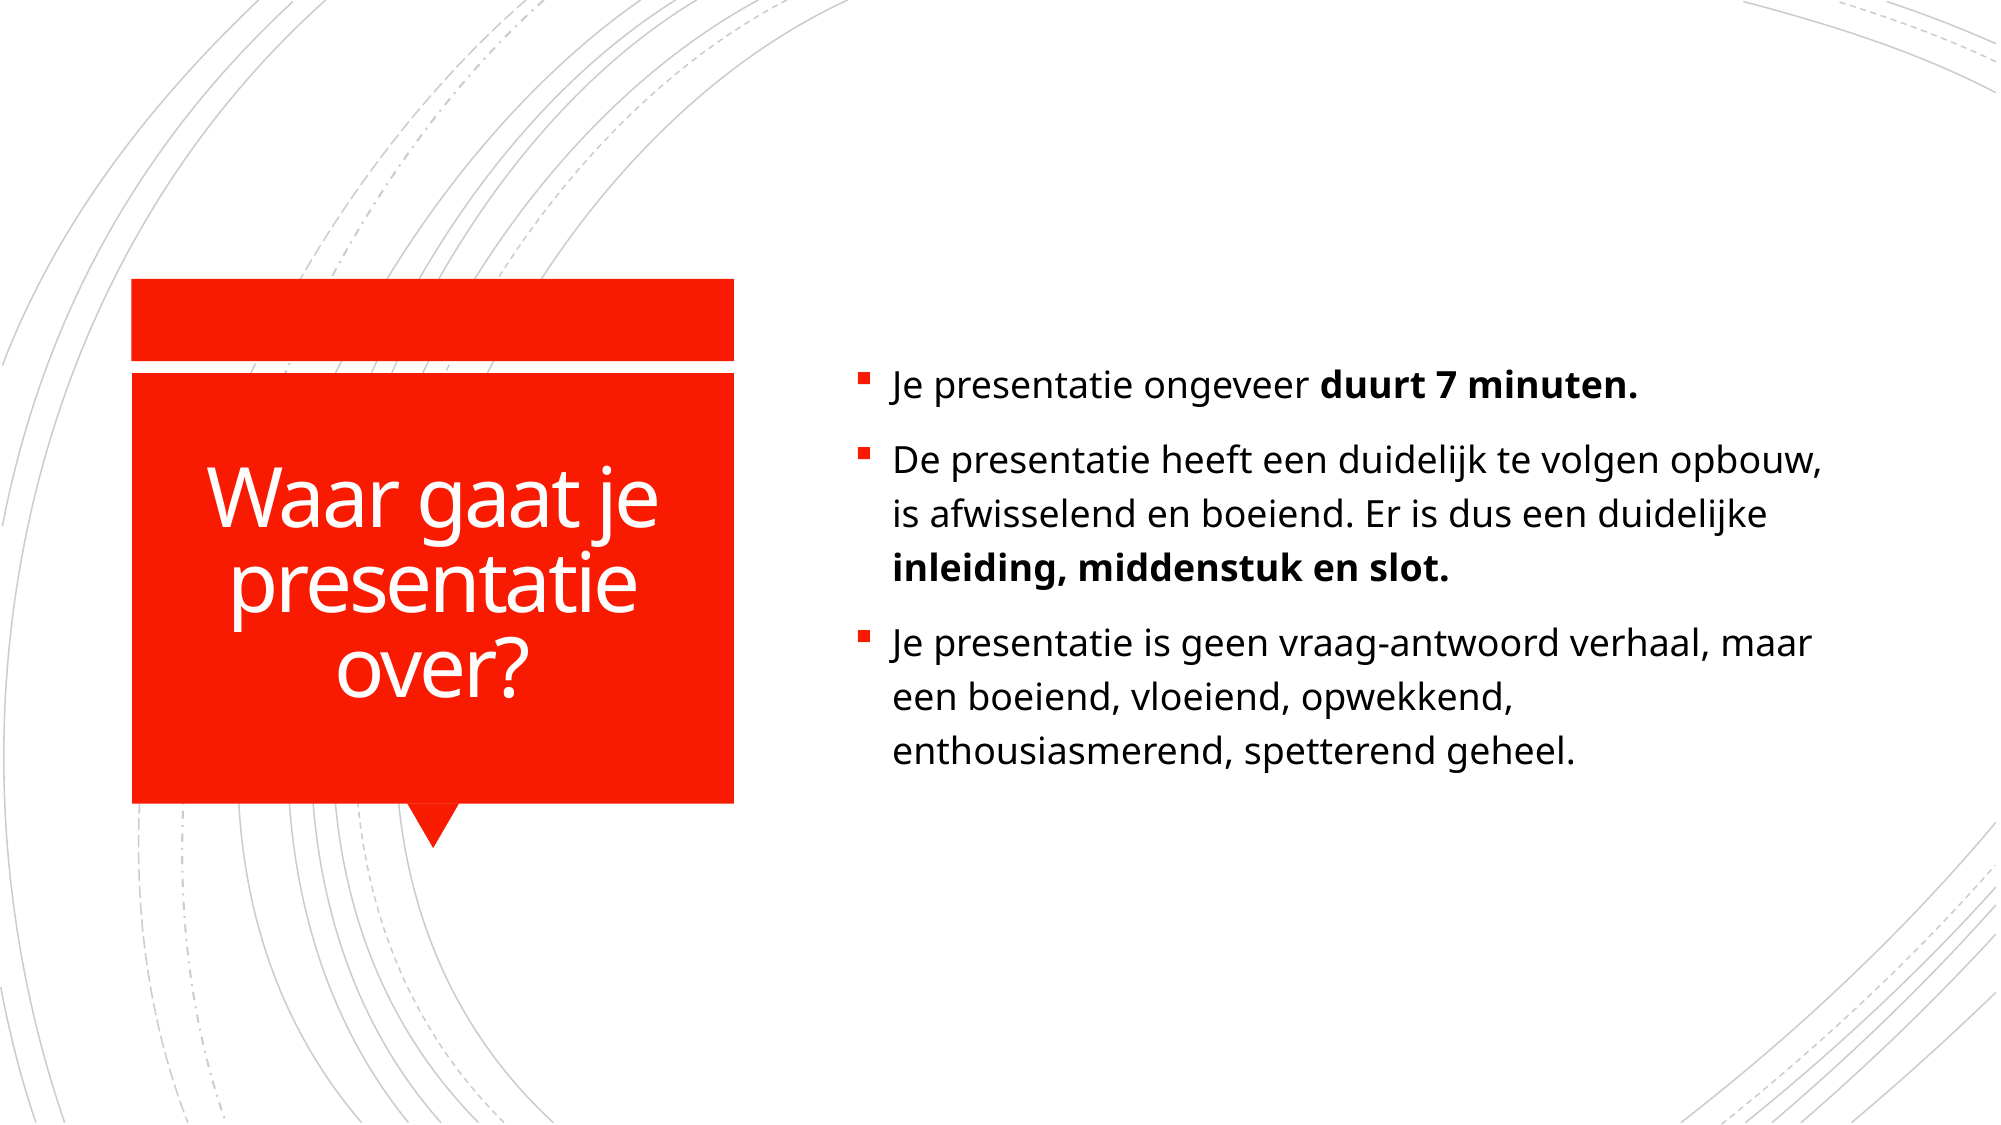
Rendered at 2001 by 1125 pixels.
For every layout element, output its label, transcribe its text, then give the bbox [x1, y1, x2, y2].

title Waar gaat je presentatie over? [145, 385, 720, 789]
list Je presentatie ongeveer duurt 7 minuten. De presentatie heeft een duidelijk te volgen opbouw, is afwisselend en boeiend. Er is dus een duidelijke inleiding, middenstuk en slot. Je presentatie is geen vraag-antwoord verhaal, maar een boeiend, vloeiend, opwekkend, enthousiasmerend, spetterend geheel. [839, 131, 1871, 993]
